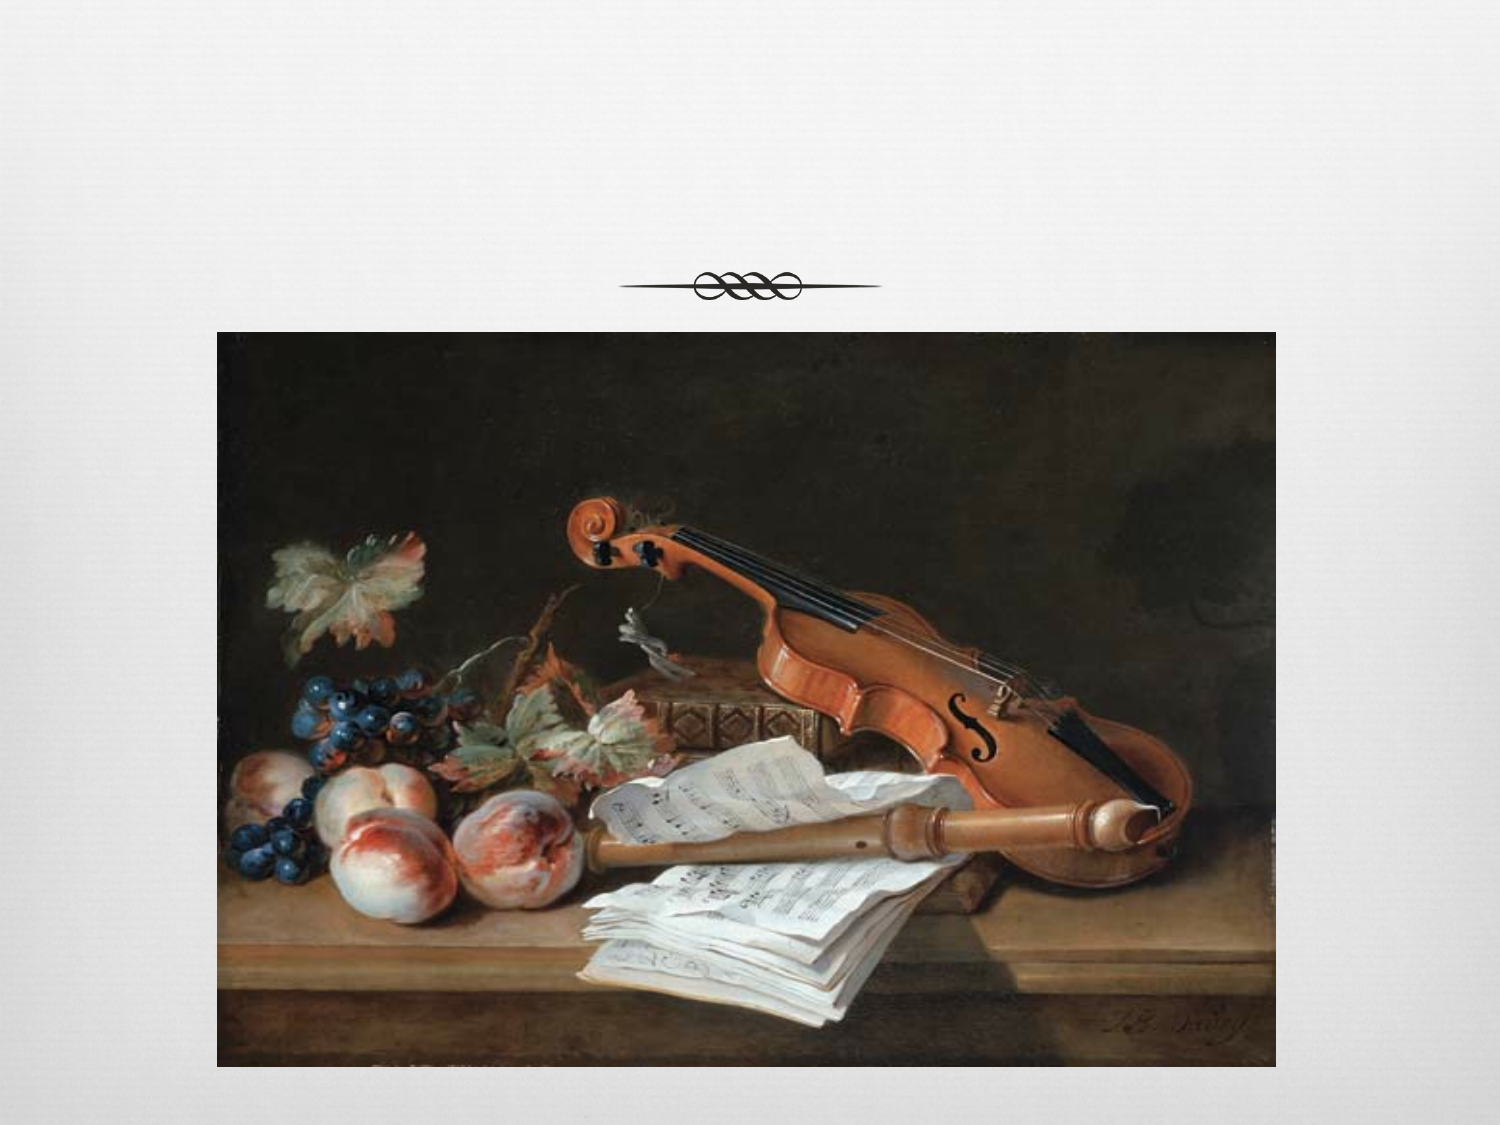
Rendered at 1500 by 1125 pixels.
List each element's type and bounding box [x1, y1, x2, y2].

picture [216, 331, 1276, 1068]
picture [615, 272, 885, 300]
